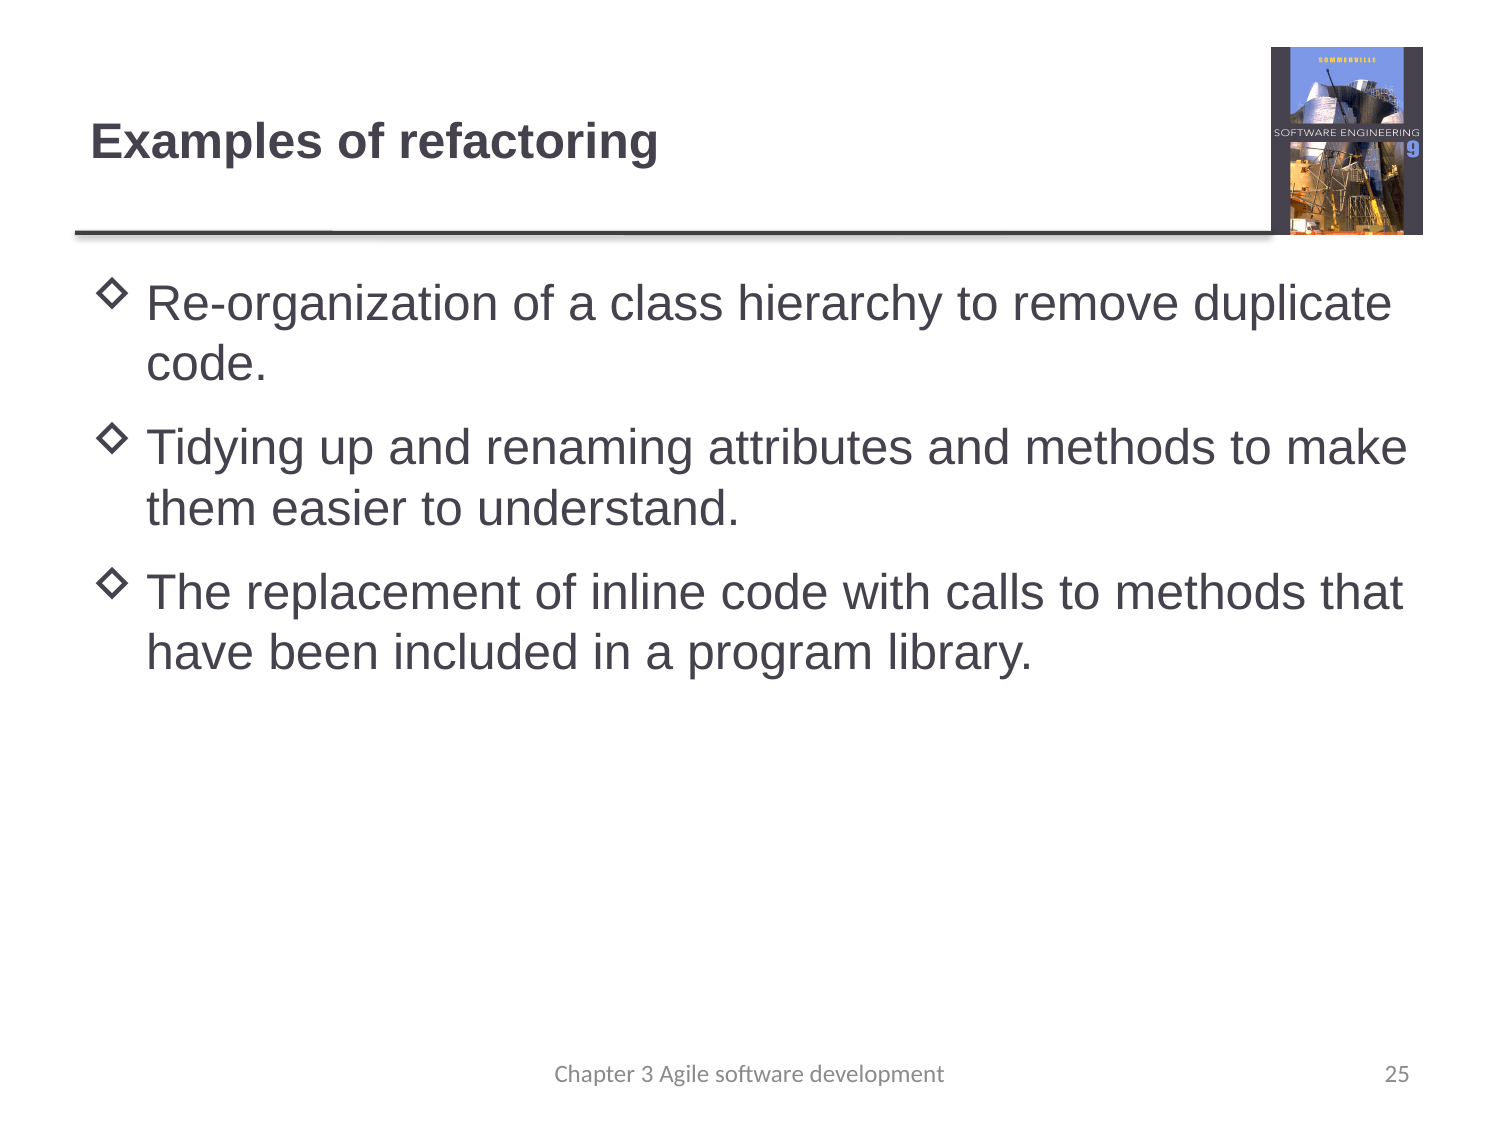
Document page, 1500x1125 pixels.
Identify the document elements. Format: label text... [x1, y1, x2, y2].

list Re-organization of a class hierarchy to remove duplicate code. Tidying up and renaming attributes and methods to make them easier to understand. The replacement of inline code with calls to methods that have been included in a program library. [75, 262, 1425, 1005]
slide_number 25 [1074, 1042, 1425, 1103]
footer Chapter 3 Agile software development [512, 1042, 988, 1103]
picture [1272, 47, 1423, 235]
title Examples of refactoring [74, 44, 1272, 233]
